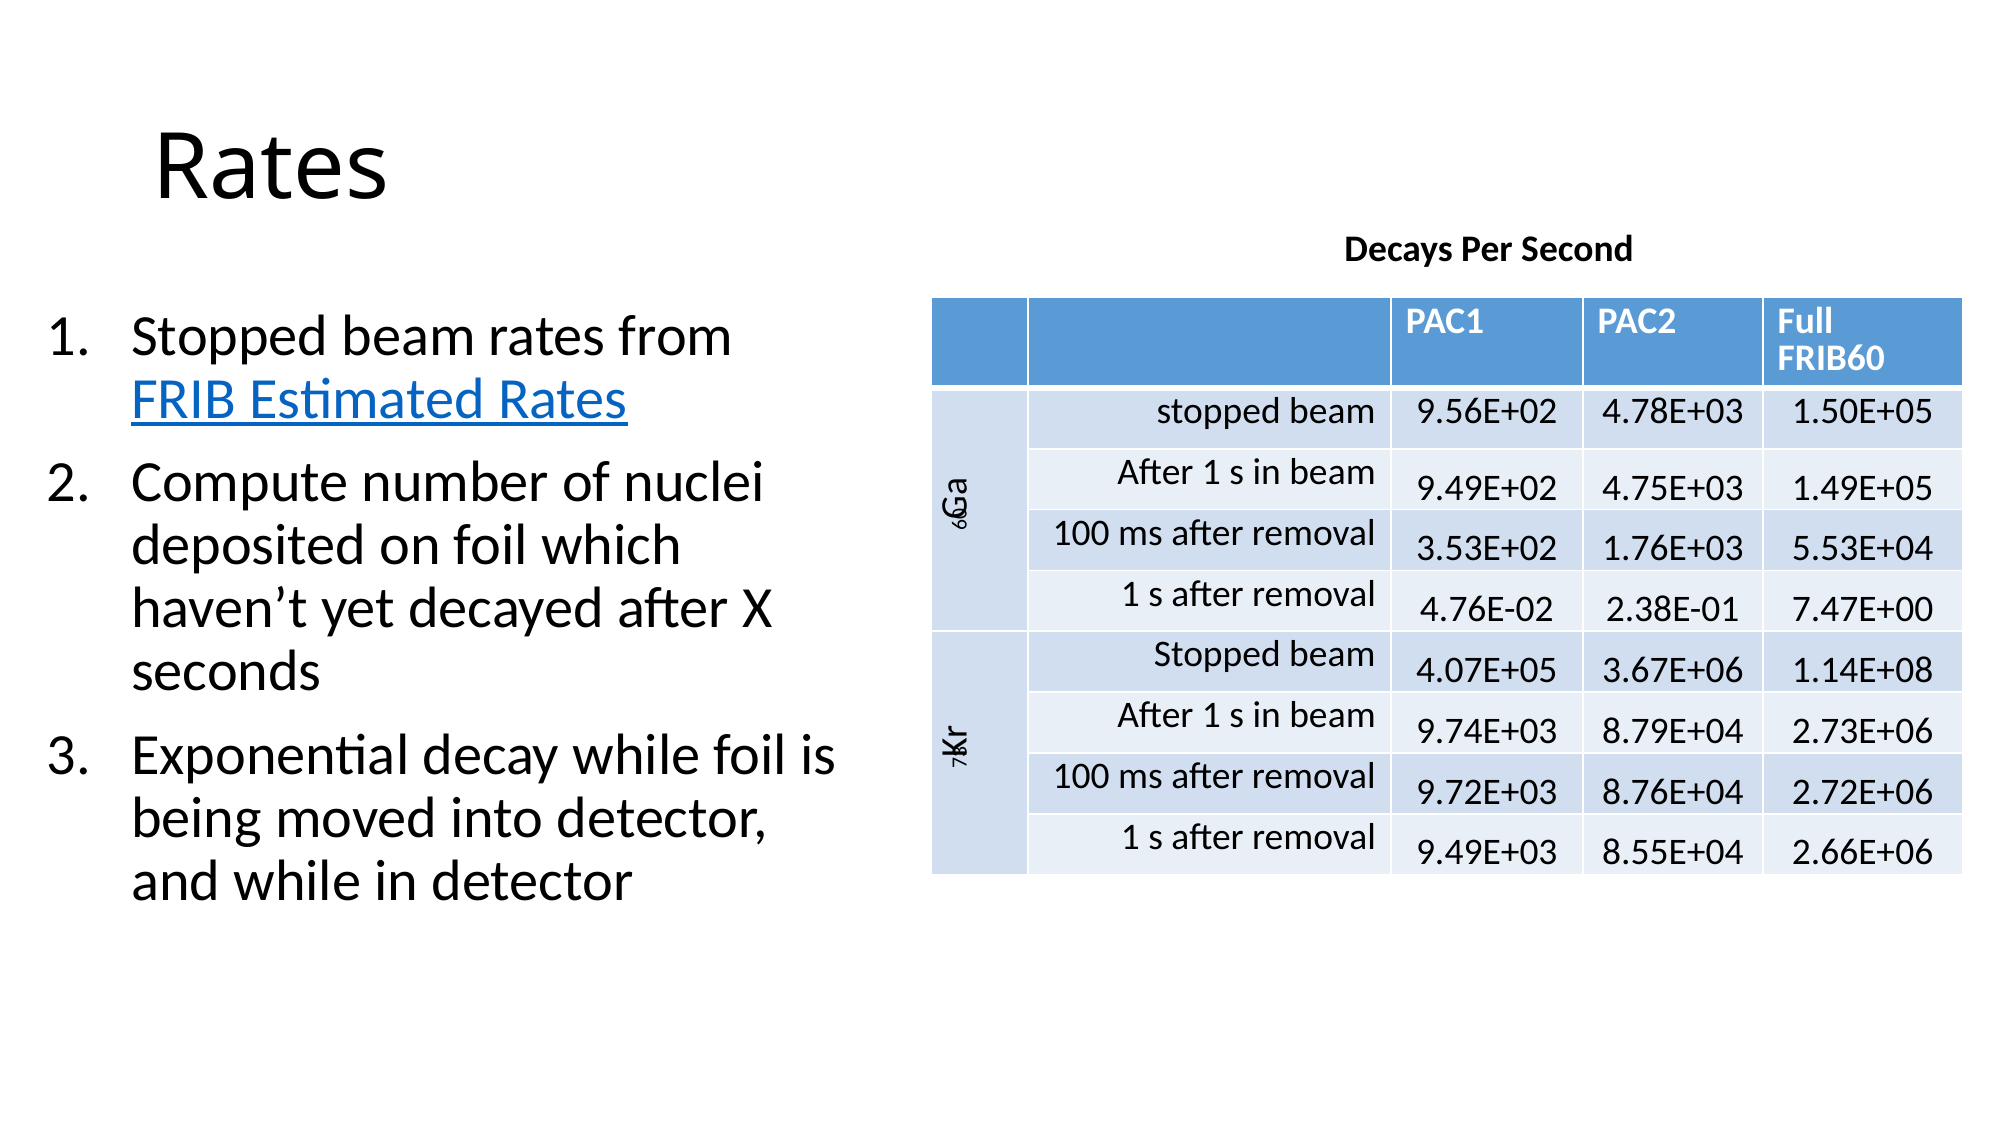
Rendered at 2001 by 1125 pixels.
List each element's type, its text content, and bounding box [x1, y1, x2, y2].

table_cell 8.79E+04 [1584, 693, 1762, 752]
table_cell 4.75E+03 [1584, 450, 1762, 509]
table_cell After 1 s in beam [1029, 693, 1390, 752]
table_header PAC1 [1392, 298, 1582, 385]
table_cell 9.72E+03 [1392, 754, 1582, 813]
table_header [1029, 298, 1390, 385]
table_cell 9.56E+02 [1392, 391, 1582, 448]
table_cell 4.78E+03 [1584, 391, 1762, 448]
table_header Full FRIB60 [1764, 298, 1962, 385]
table_cell 4.07E+05 [1392, 632, 1582, 691]
table_cell 60Ga [932, 391, 1027, 630]
table_cell 1 s after removal [1029, 815, 1390, 874]
table_cell 1 s after removal [1029, 571, 1390, 630]
table_cell 1.50E+05 [1764, 391, 1962, 448]
table_cell 73Kr [932, 632, 1027, 874]
title Rates [137, 59, 1863, 278]
table_cell After 1 s in beam [1029, 450, 1390, 509]
text_box Decays Per Second [1329, 216, 1649, 277]
table_header [932, 298, 1027, 385]
table_cell 1.14E+08 [1764, 632, 1962, 691]
table_cell Stopped beam [1029, 632, 1390, 691]
table_cell 3.67E+06 [1584, 632, 1762, 691]
table_cell 4.76E-02 [1392, 571, 1582, 630]
table_cell stopped beam [1029, 391, 1390, 448]
table_cell 2.73E+06 [1764, 693, 1962, 752]
table_cell 8.55E+04 [1584, 815, 1762, 874]
table_cell 5.53E+04 [1764, 510, 1962, 570]
table_cell 100 ms after removal [1029, 510, 1390, 570]
table_cell 7.47E+00 [1764, 571, 1962, 630]
table_cell 1.49E+05 [1764, 450, 1962, 509]
table_cell 9.49E+03 [1392, 815, 1582, 874]
table_cell 2.72E+06 [1764, 754, 1962, 813]
table_cell 1.76E+03 [1584, 510, 1762, 570]
table_cell 2.38E-01 [1584, 571, 1762, 630]
table_cell 8.76E+04 [1584, 754, 1762, 813]
table_cell 3.53E+02 [1392, 510, 1582, 570]
table_cell 2.66E+06 [1764, 815, 1962, 874]
list Stopped beam rates from FRIB Estimated Rates Compute number of nuclei deposited on foil which haven’t yet decayed after X seconds Exponential decay while foil is being moved into detector, and while in detector [31, 297, 882, 1012]
table_cell 100 ms after removal [1029, 754, 1390, 813]
table_cell 9.49E+02 [1392, 450, 1582, 509]
table_cell 9.74E+03 [1392, 693, 1582, 752]
table_header PAC2 [1584, 298, 1762, 385]
